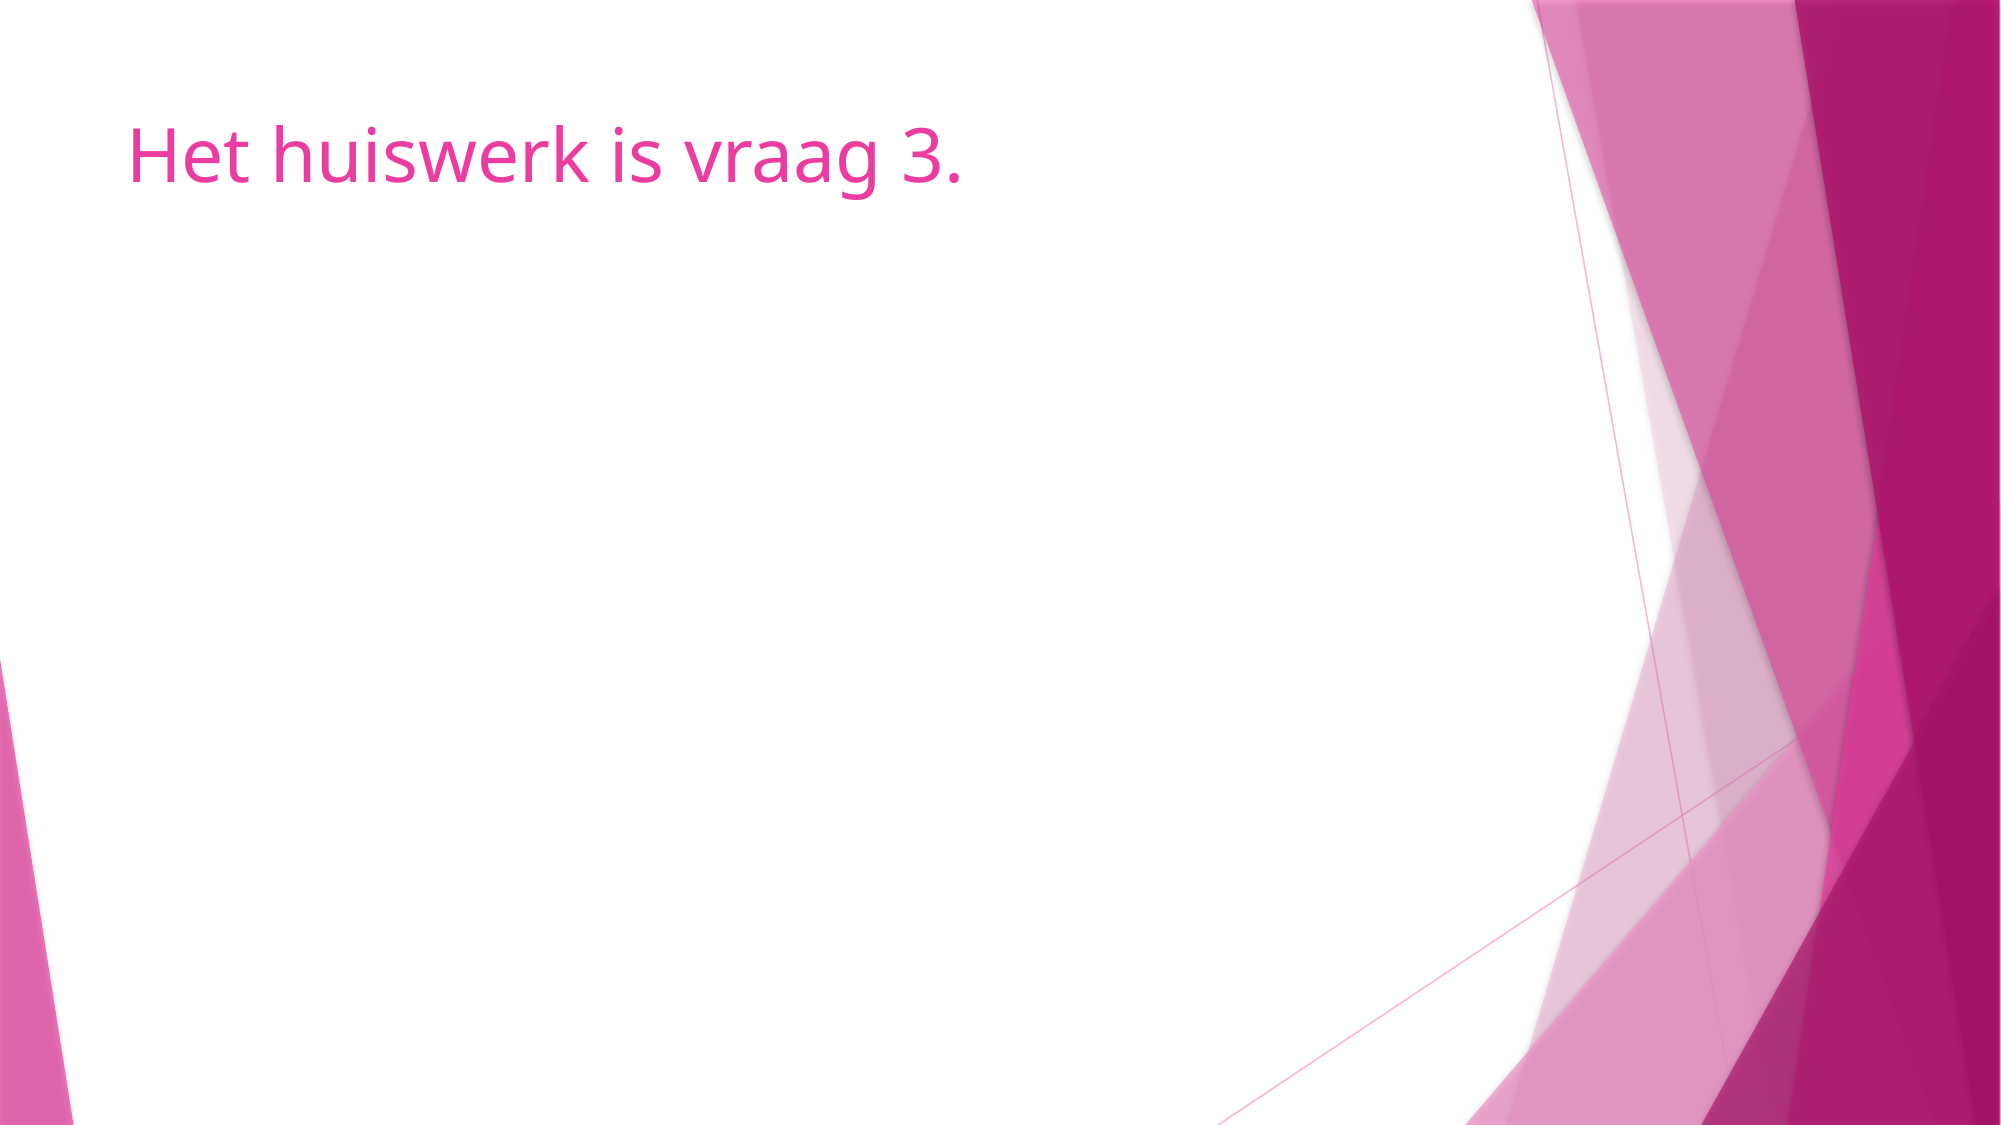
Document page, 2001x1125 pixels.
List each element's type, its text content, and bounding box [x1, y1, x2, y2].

title Het huiswerk is vraag 3. [111, 99, 1522, 317]
